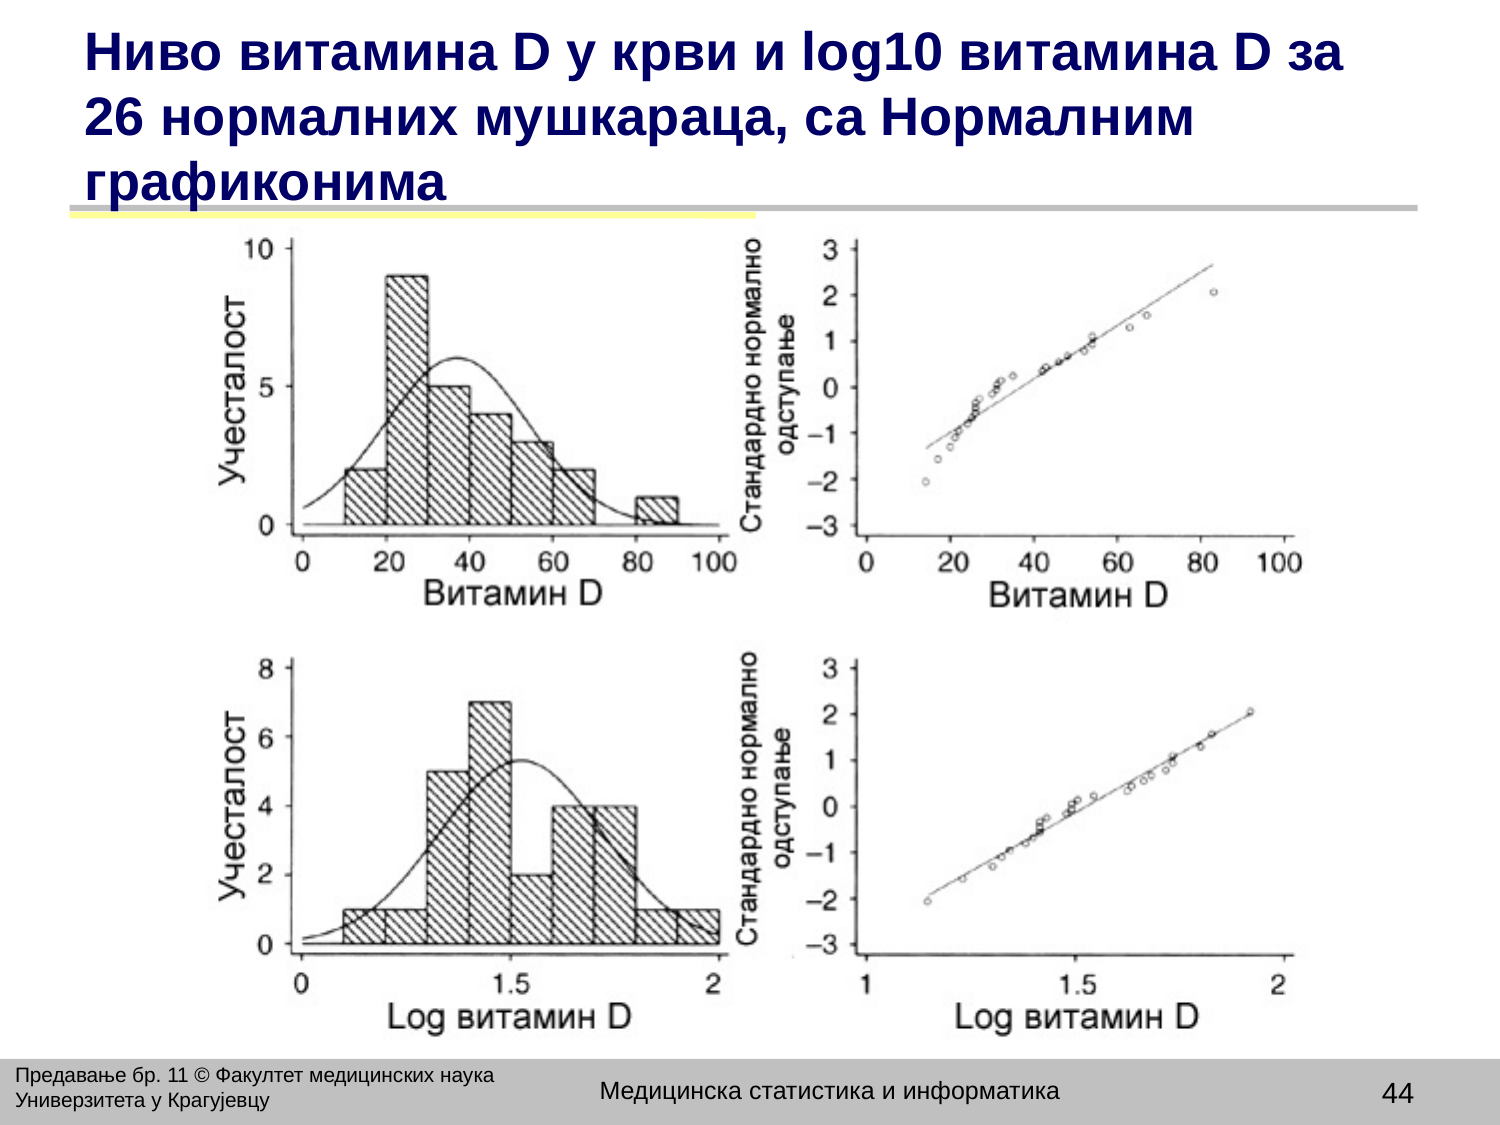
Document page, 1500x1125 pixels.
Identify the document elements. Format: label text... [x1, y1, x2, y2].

picture [207, 224, 1316, 1048]
title Ниво витамина D у крви и log10 витамина D за 26 нормалних мушкараца, са Нормалним графиконима [69, 19, 1426, 208]
footer Медицинска статистика и информатика [512, 1066, 1149, 1125]
slide_number 44 [1163, 1066, 1430, 1125]
slide_number Предавање бр. 11 © Факултет медицинских наука Универзитета у Крагујевцу [0, 1053, 612, 1108]
